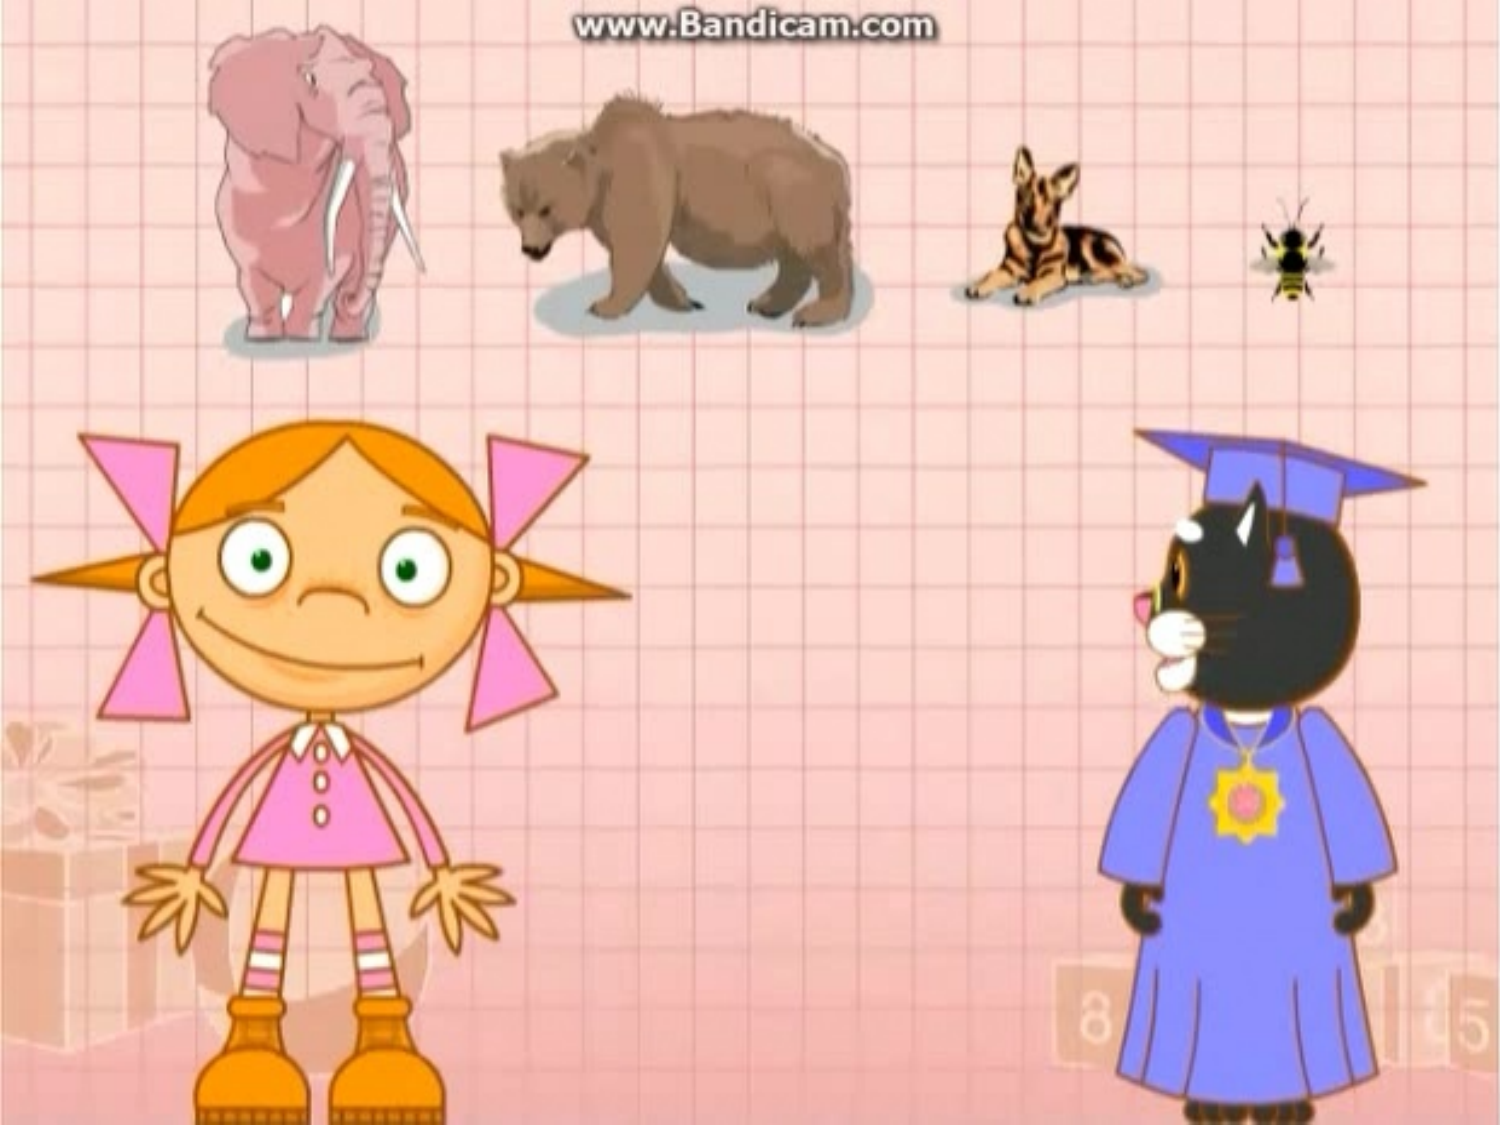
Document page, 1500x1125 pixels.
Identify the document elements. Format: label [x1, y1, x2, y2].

text_box [0, 0, 1500, 1125]
